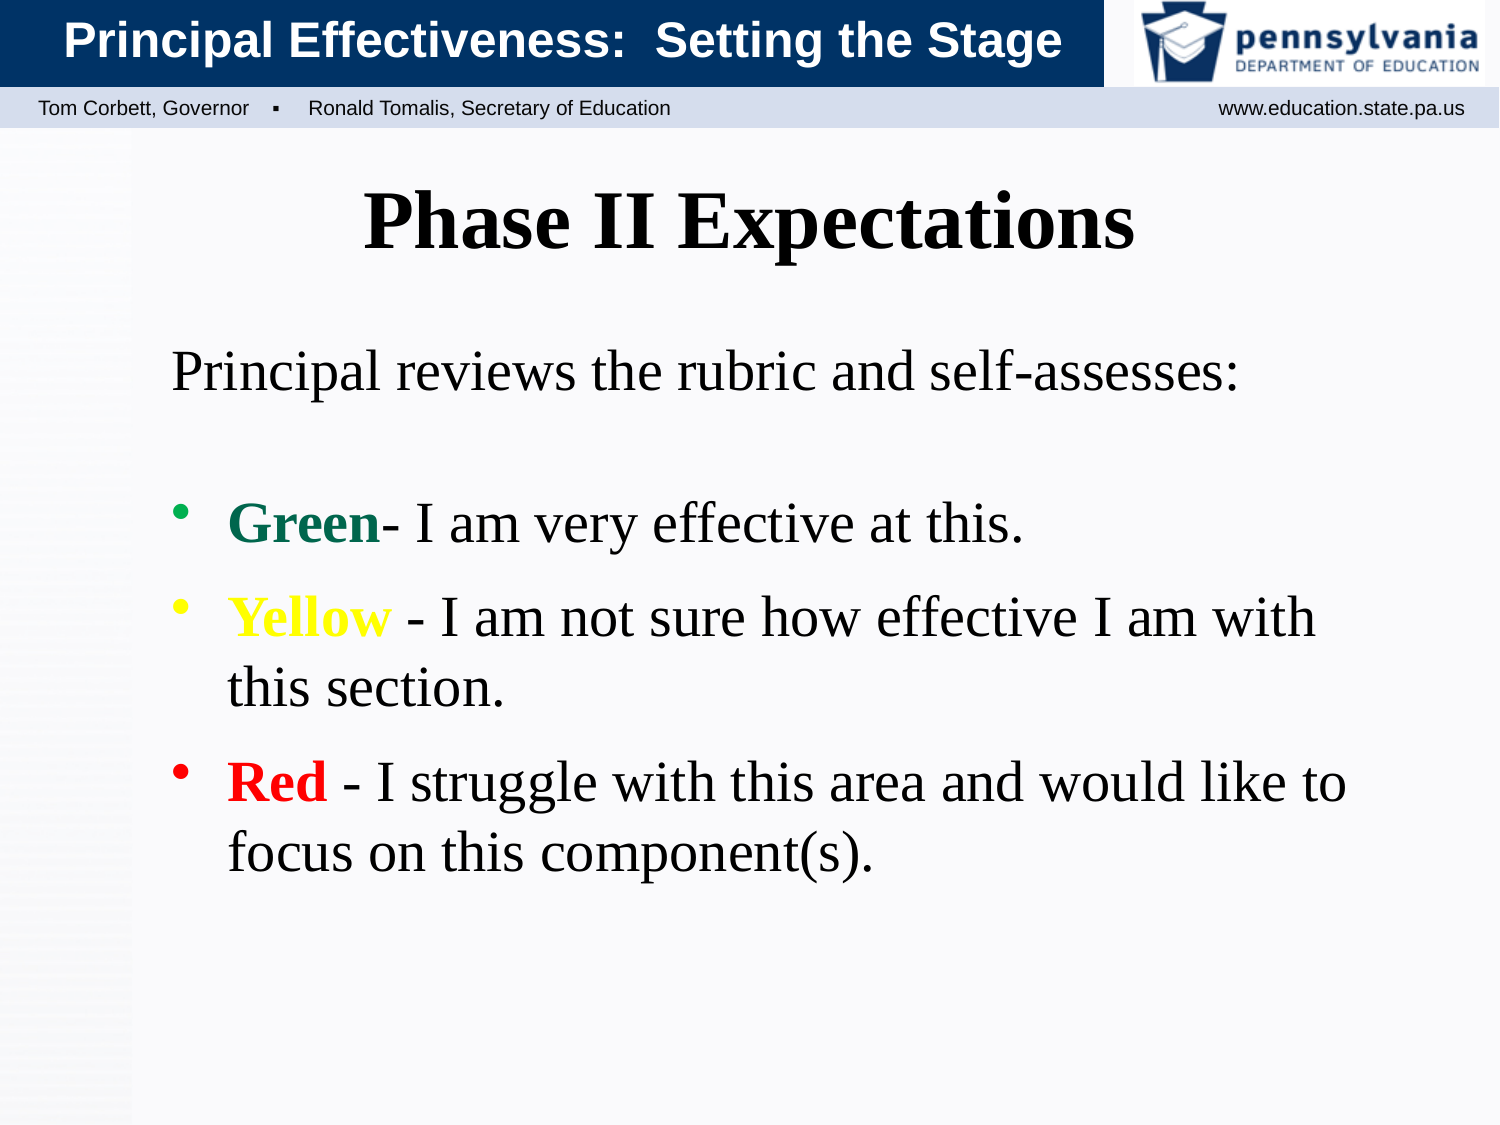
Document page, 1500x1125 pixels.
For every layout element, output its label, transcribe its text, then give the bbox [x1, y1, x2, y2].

list Principal reviews the rubric and self-assesses: Green- I am very effective at this. Yellow - I am not sure how effective I am with this section. Red - I struggle with this area and would like to focus on this component(s). [156, 324, 1424, 1108]
picture [0, 0, 1500, 1125]
title Phase II Expectations [75, 157, 1425, 294]
